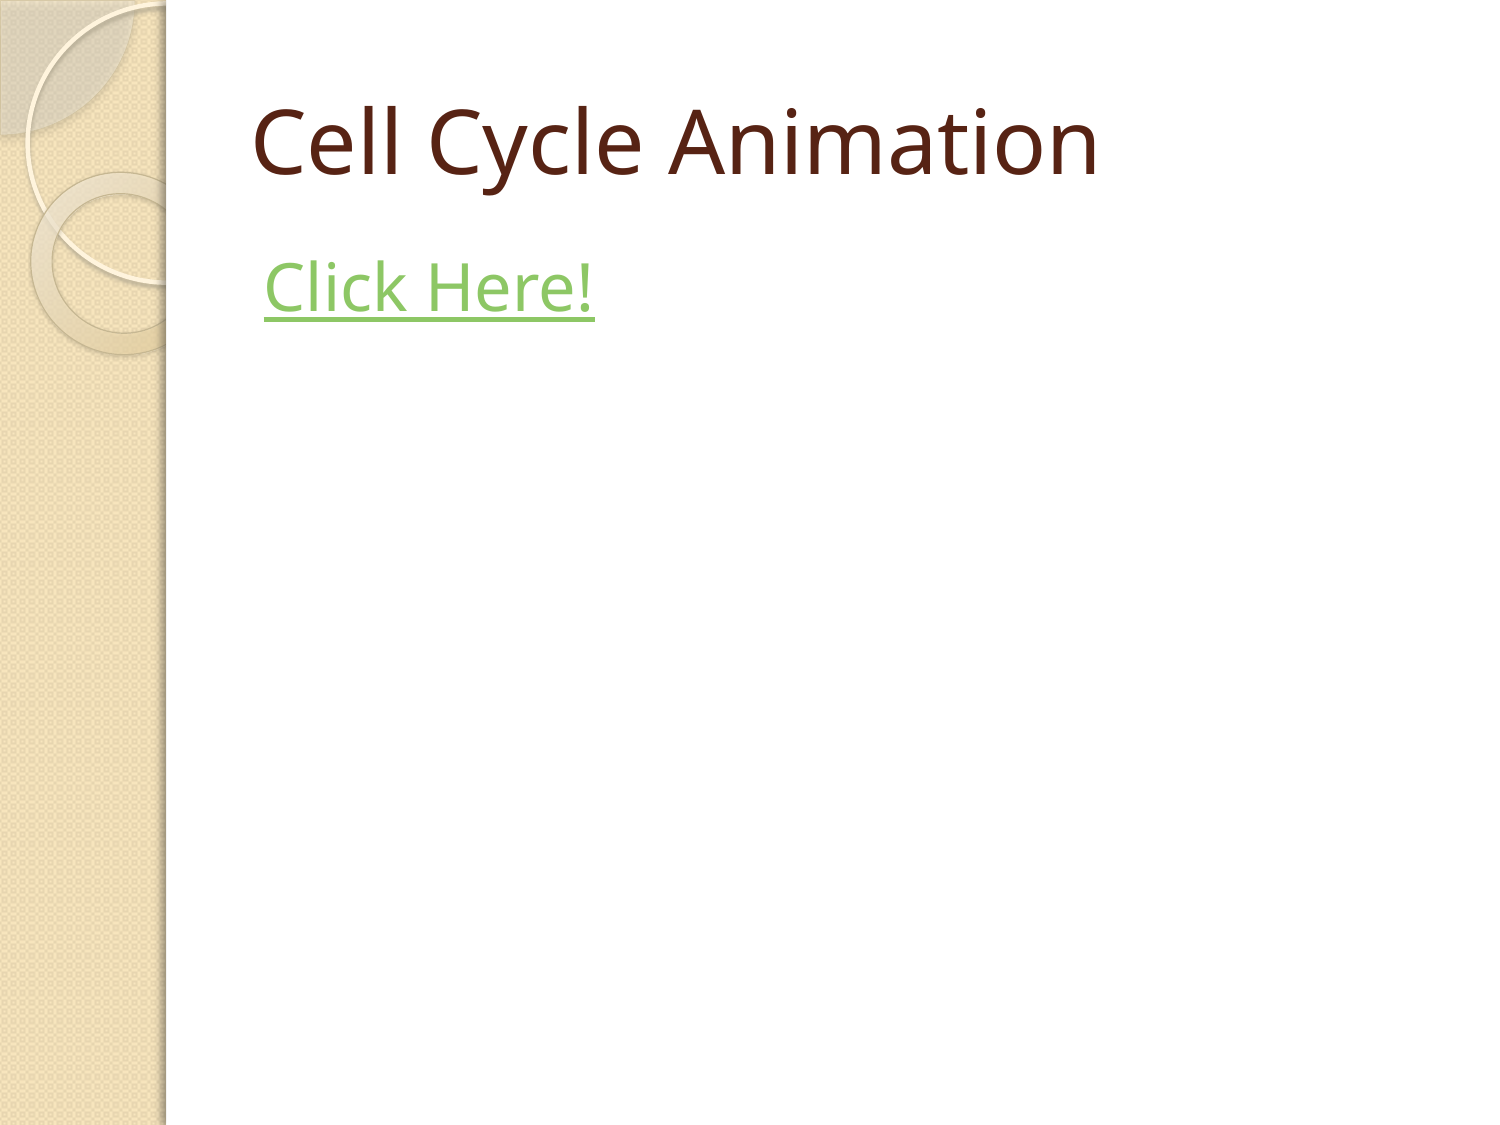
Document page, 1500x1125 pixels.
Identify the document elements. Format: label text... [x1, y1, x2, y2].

list Click Here! [235, 237, 1466, 1025]
title Cell Cycle Animation [235, 45, 1466, 233]
